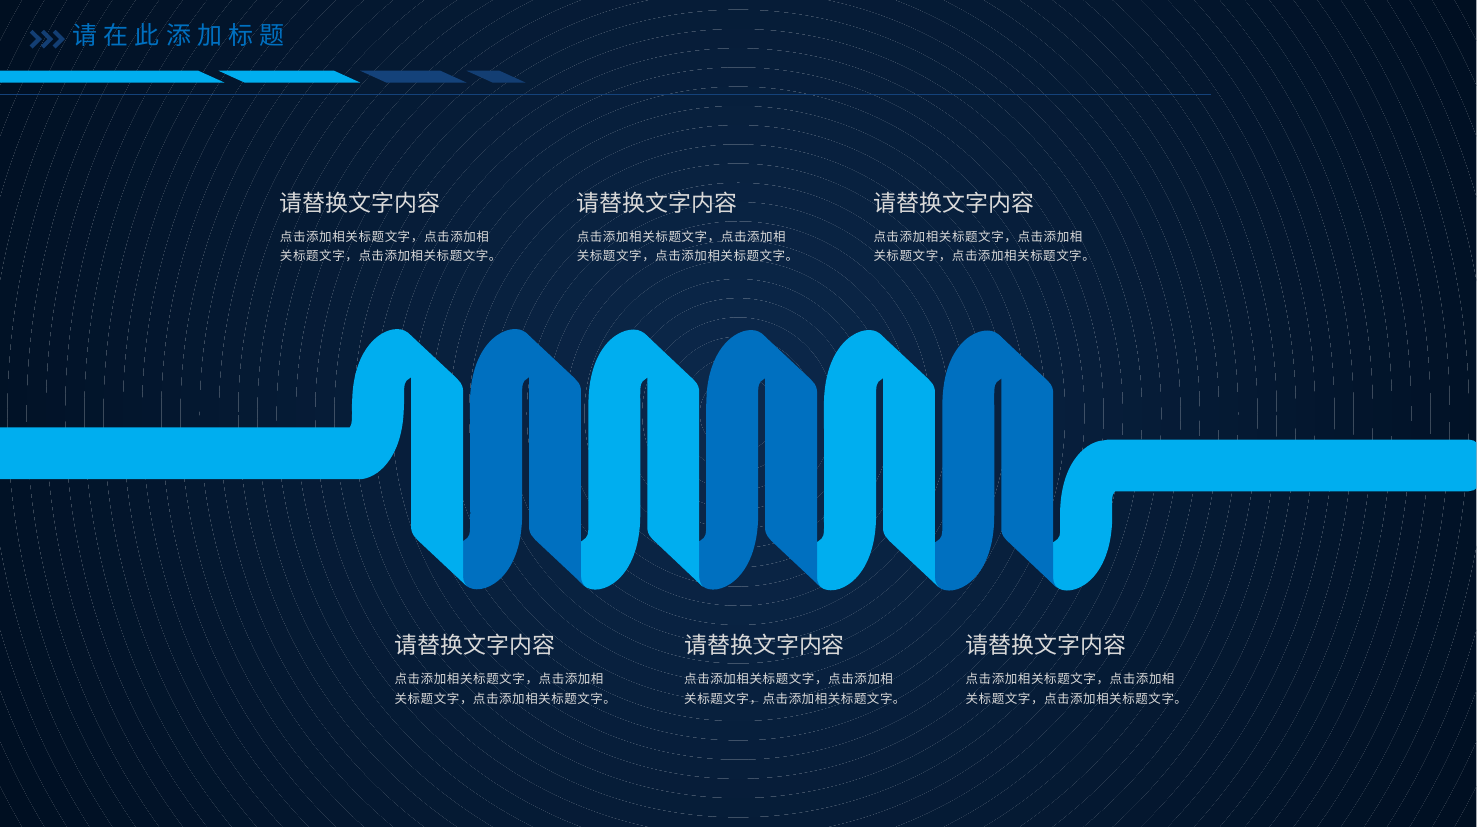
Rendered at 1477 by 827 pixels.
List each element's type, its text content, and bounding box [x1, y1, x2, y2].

text_box 点击添加相关标题文字，点击添加相关标题文字，点击添加相关标题文字。 [955, 661, 1185, 712]
text_box 点击添加相关标题文字，点击添加相关标题文字，点击添加相关标题文字。 [863, 218, 1093, 269]
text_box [0, 328, 467, 587]
text_box [1057, 439, 1477, 591]
text_box 请替换文字内容 [269, 182, 485, 218]
text_box 点击添加相关标题文字，点击添加相关标题文字，点击添加相关标题文字。 [673, 661, 904, 712]
text_box 请在此添加标题 [57, 11, 300, 57]
text_box [218, 69, 361, 84]
text_box 请替换文字内容 [955, 625, 1170, 661]
text_box [359, 69, 467, 84]
text_box 点击添加相关标题文字，点击添加相关标题文字，点击添加相关标题文字。 [269, 218, 500, 269]
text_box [703, 330, 821, 590]
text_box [29, 29, 65, 49]
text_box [585, 321, 703, 598]
text_box 请替换文字内容 [384, 625, 599, 661]
text_box [0, 69, 225, 84]
text_box [466, 69, 527, 84]
text_box 请替换文字内容 [863, 182, 1078, 218]
text_box 点击添加相关标题文字，点击添加相关标题文字，点击添加相关标题文字。 [566, 218, 797, 269]
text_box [939, 322, 1057, 599]
text_box 请替换文字内容 [673, 625, 889, 661]
text_box 点击添加相关标题文字，点击添加相关标题文字，点击添加相关标题文字。 [384, 661, 614, 712]
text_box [797, 321, 939, 599]
text_box 请替换文字内容 [566, 182, 782, 218]
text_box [443, 320, 585, 598]
